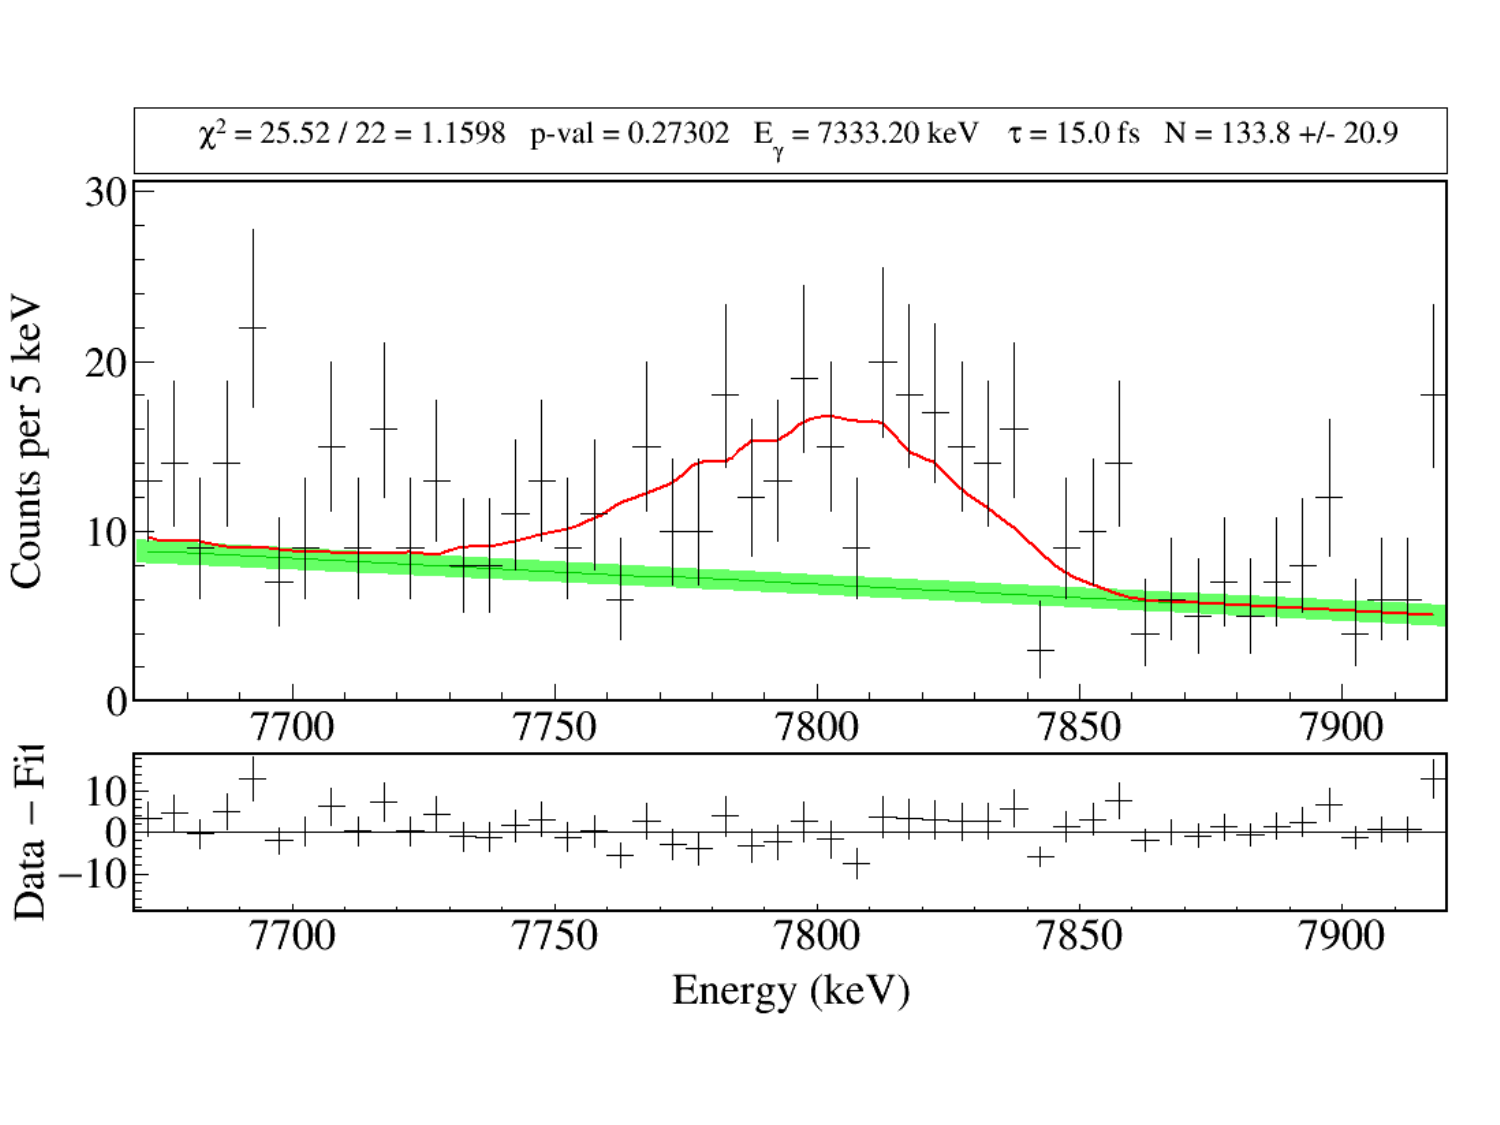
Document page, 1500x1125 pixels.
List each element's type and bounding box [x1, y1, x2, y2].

picture [0, 102, 1500, 1023]
